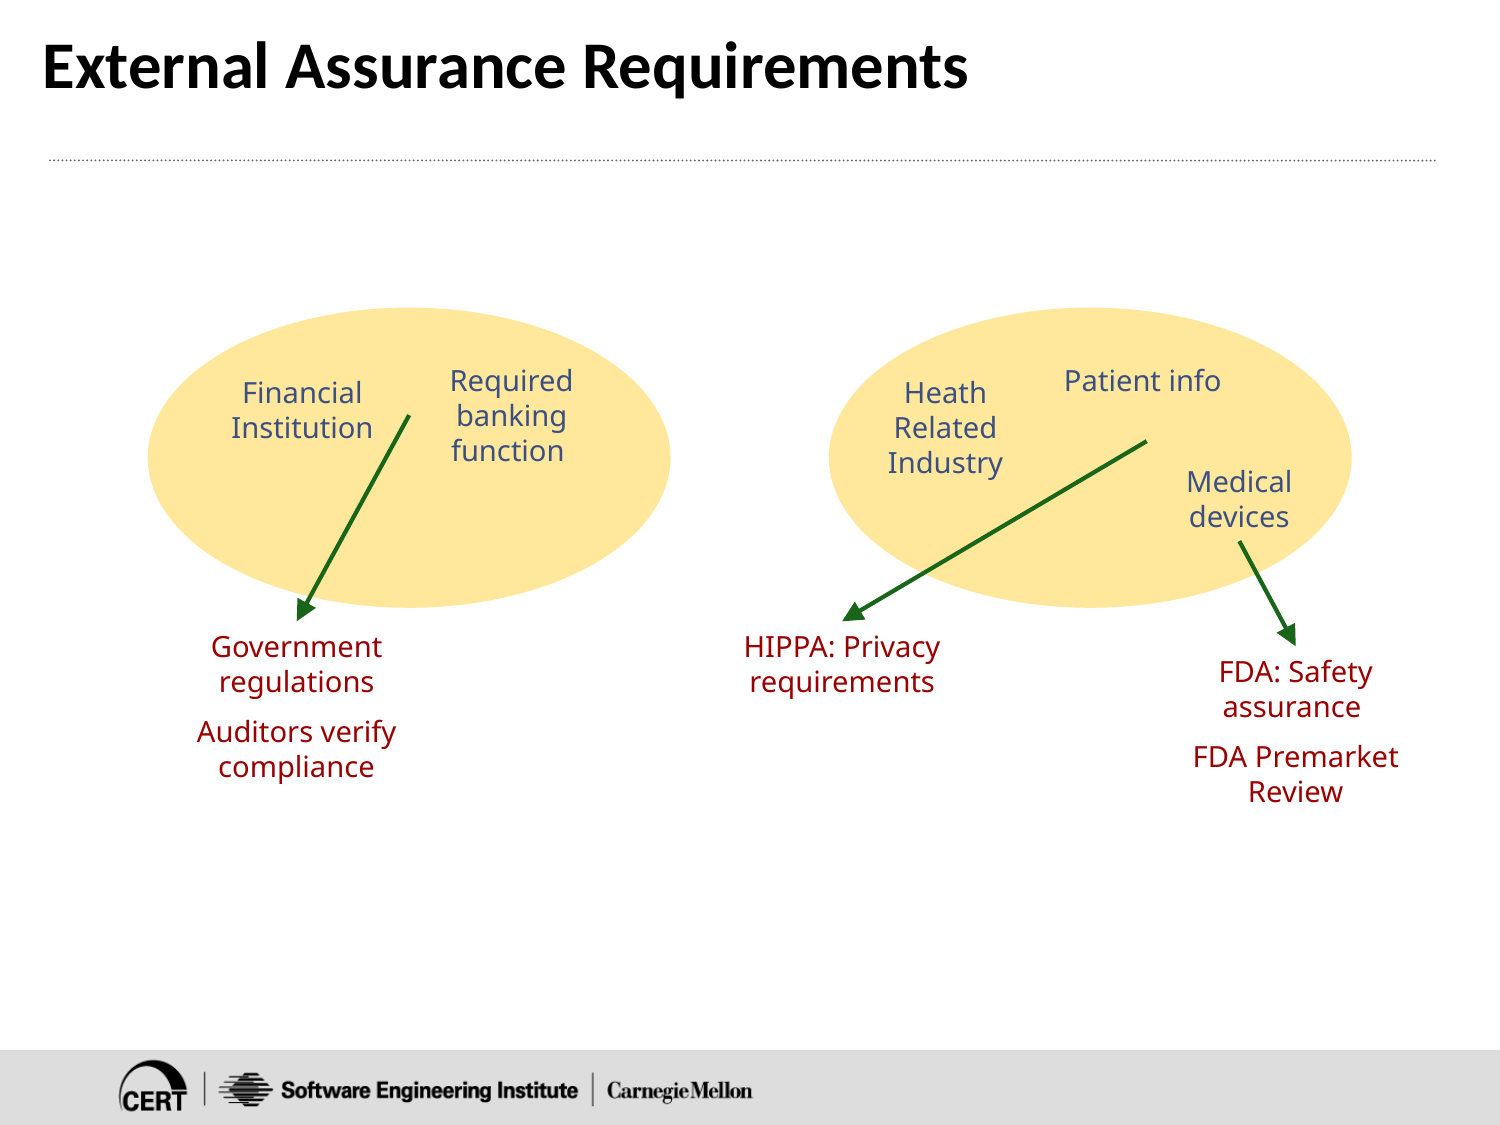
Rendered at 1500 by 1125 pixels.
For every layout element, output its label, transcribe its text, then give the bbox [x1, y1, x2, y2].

picture [102, 1056, 765, 1117]
title External Assurance Requirements [42, 37, 1434, 155]
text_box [147, 307, 671, 796]
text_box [692, 307, 1445, 821]
